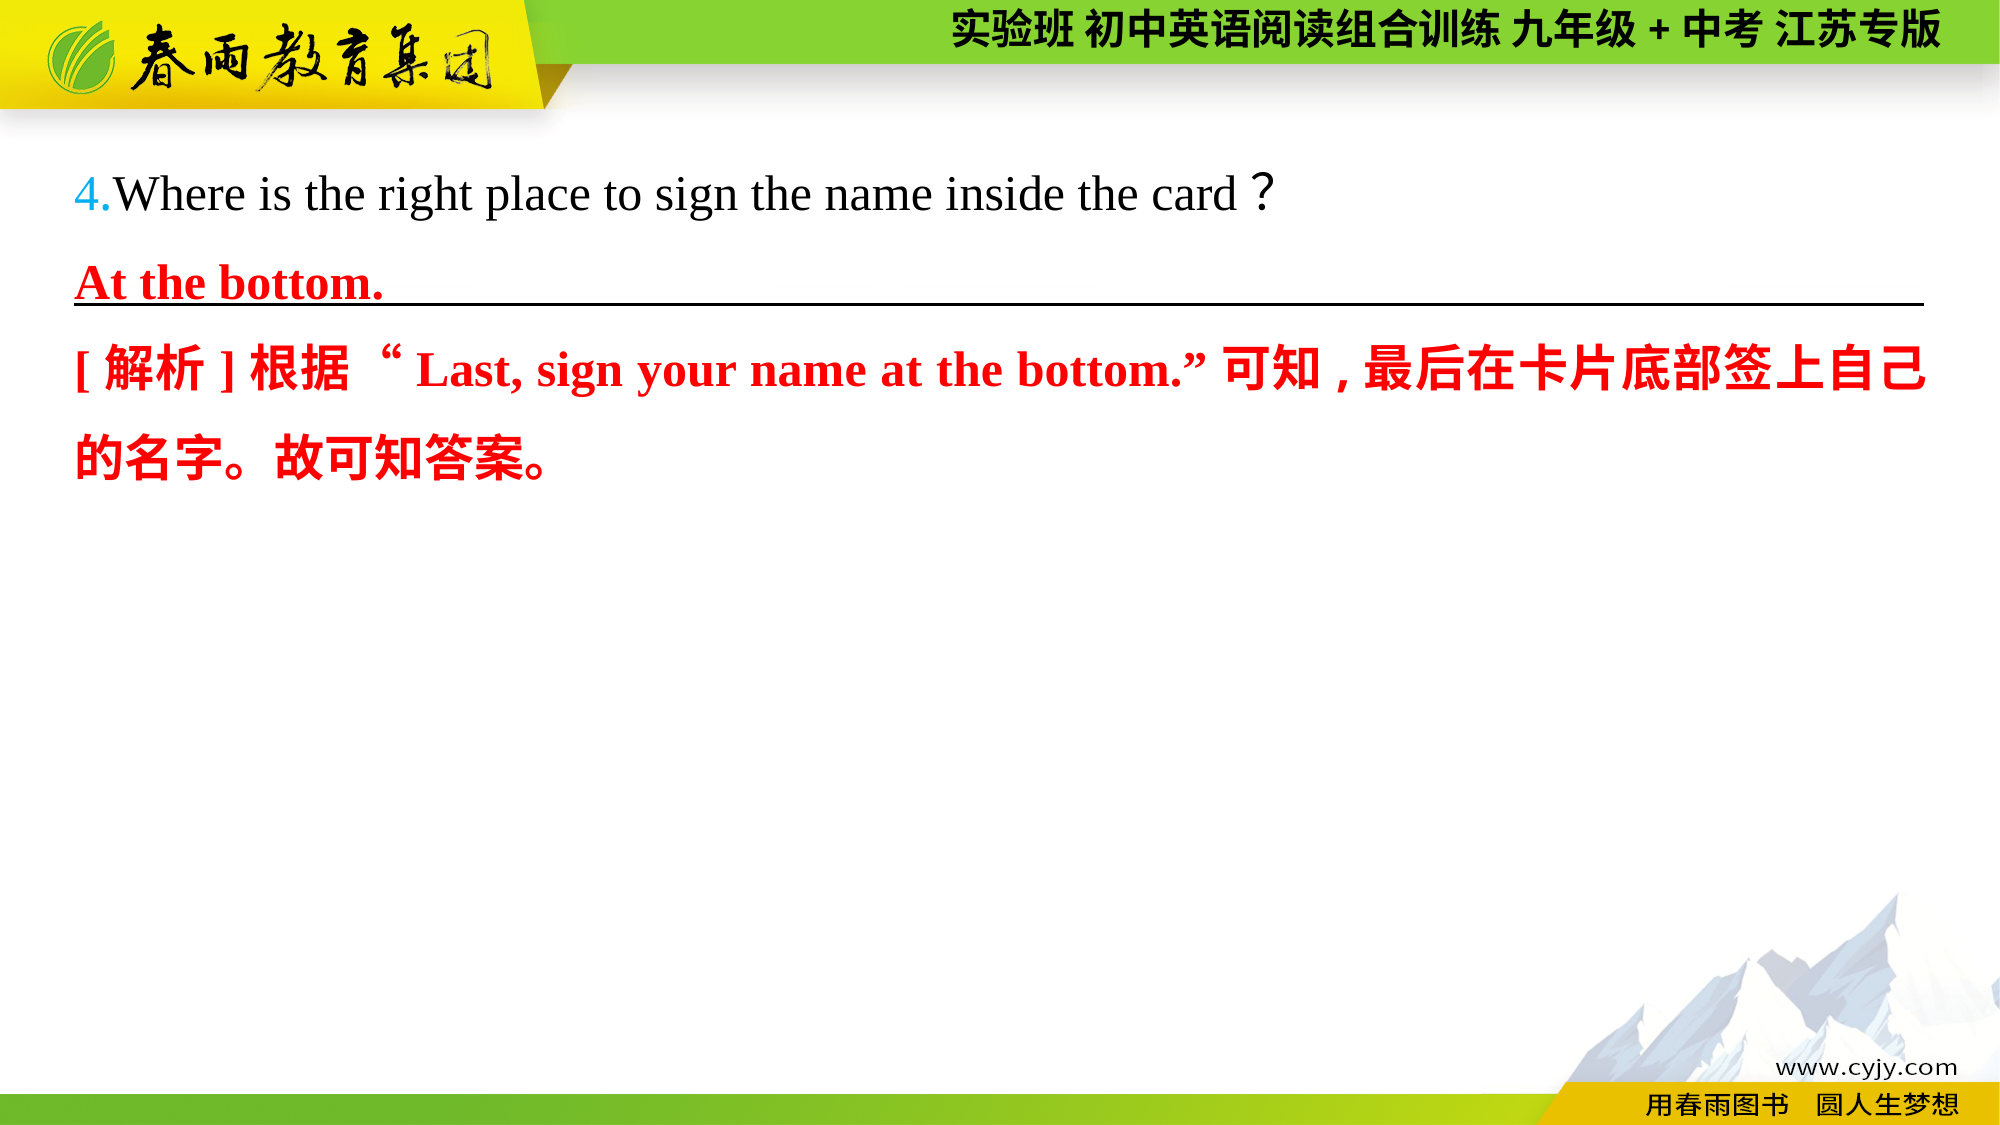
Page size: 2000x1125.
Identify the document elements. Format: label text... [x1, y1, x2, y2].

picture [0, 0, 2000, 1125]
text_box At the bottom. [59, 212, 1944, 298]
text_box [解析]根据“Last, sign your name at the bottom.”可知,最后在卡片底部签上自己的名字。故可知答案。 [59, 298, 1944, 494]
list 4.Where is the right place to sign the name inside the card？ ———————— —— ———— ———— [59, 122, 1944, 212]
